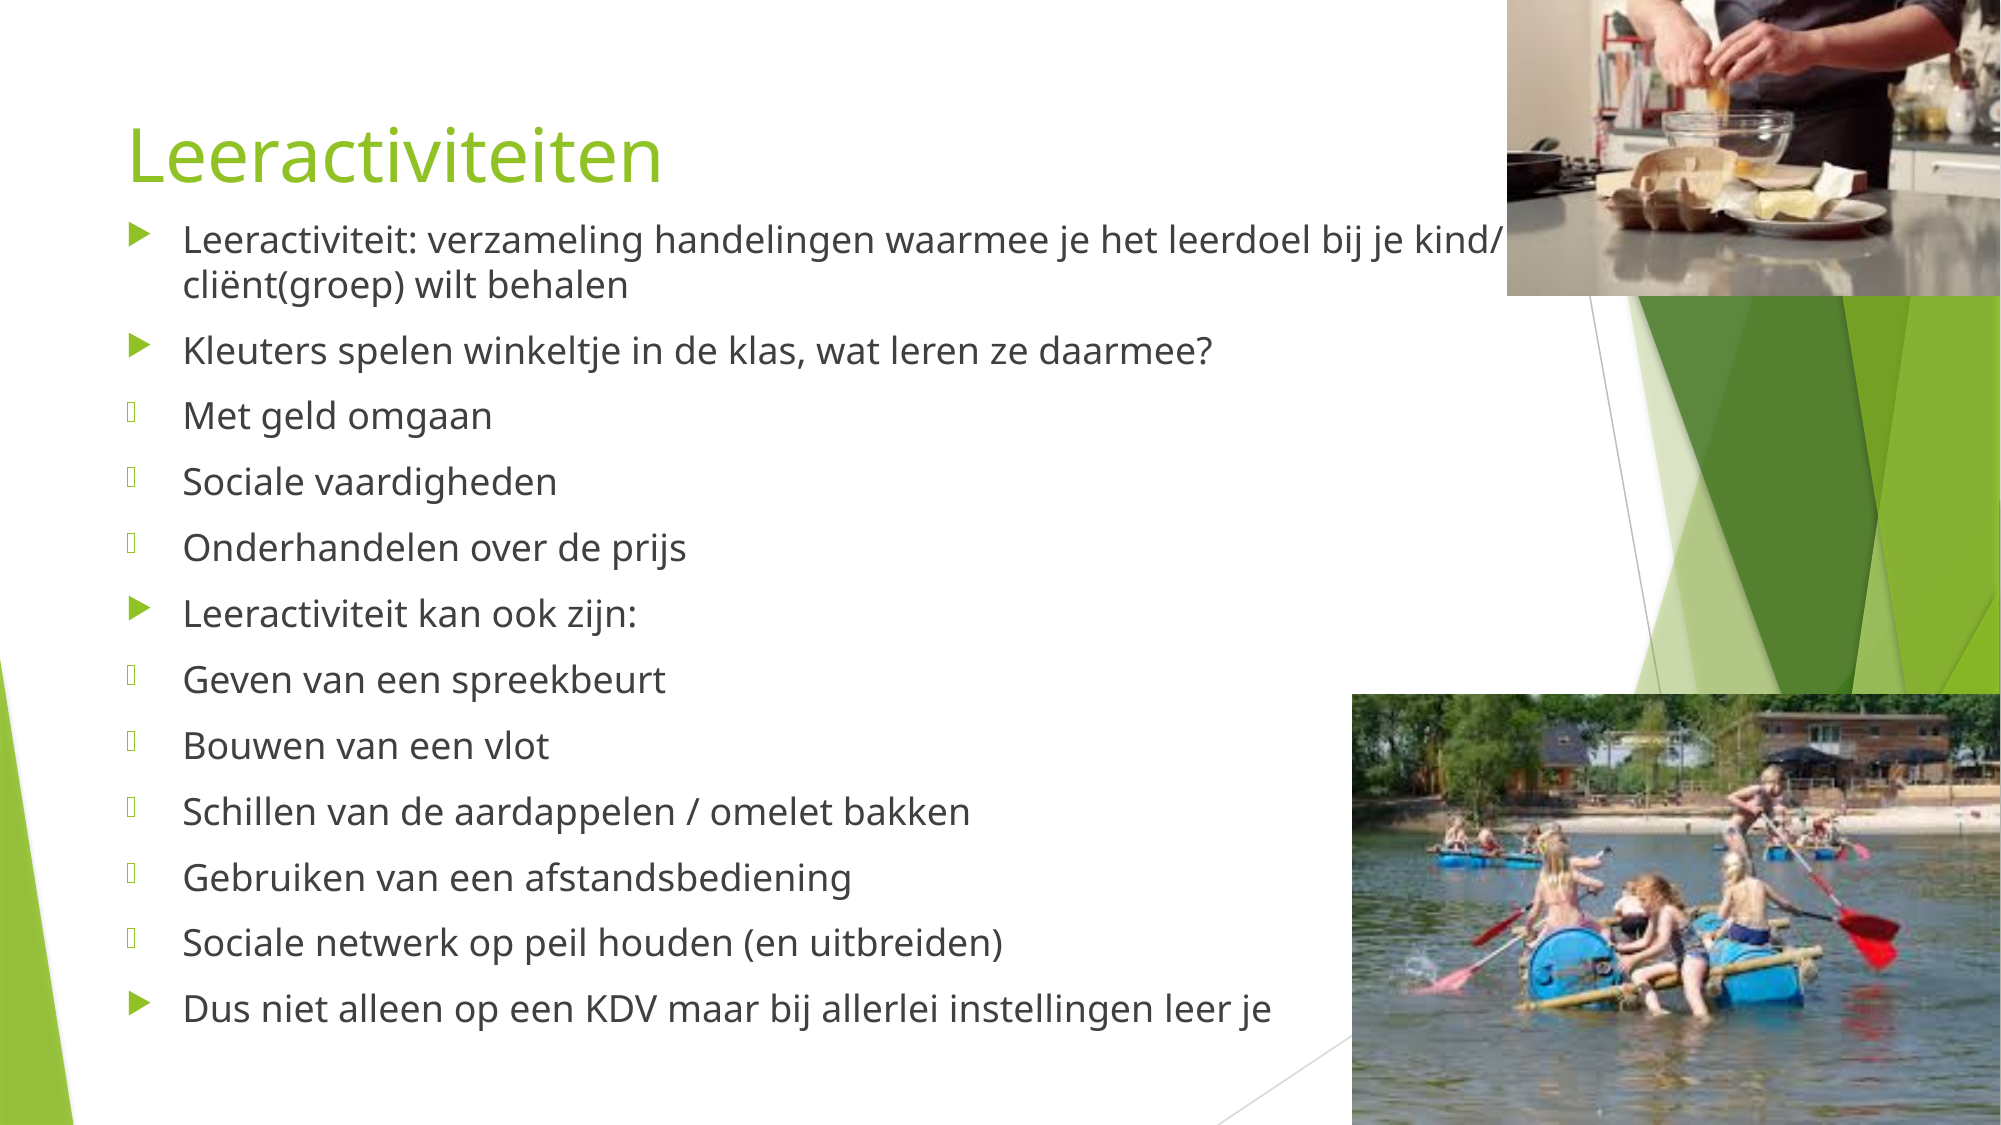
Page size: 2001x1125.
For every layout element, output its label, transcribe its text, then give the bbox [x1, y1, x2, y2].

title Leeractiviteiten [111, 99, 1501, 208]
picture [1506, 0, 2000, 297]
picture [1352, 693, 2000, 1125]
list Leeractiviteit: verzameling handelingen waarmee je het leerdoel bij je kind/ cliënt(groep) wilt behalen Kleuters spelen winkeltje in de klas, wat leren ze daarmee? Met geld omgaan Sociale vaardigheden Onderhandelen over de prijs Leeractiviteit kan ook zijn: Geven van een spreekbeurt Bouwen van een vlot Schillen van de aardappelen / omelet bakken Gebruiken van een afstandsbediening Sociale netwerk op peil houden (en uitbreiden) Dus niet alleen op een KDV maar bij allerlei instellingen leer je [111, 208, 1522, 1125]
